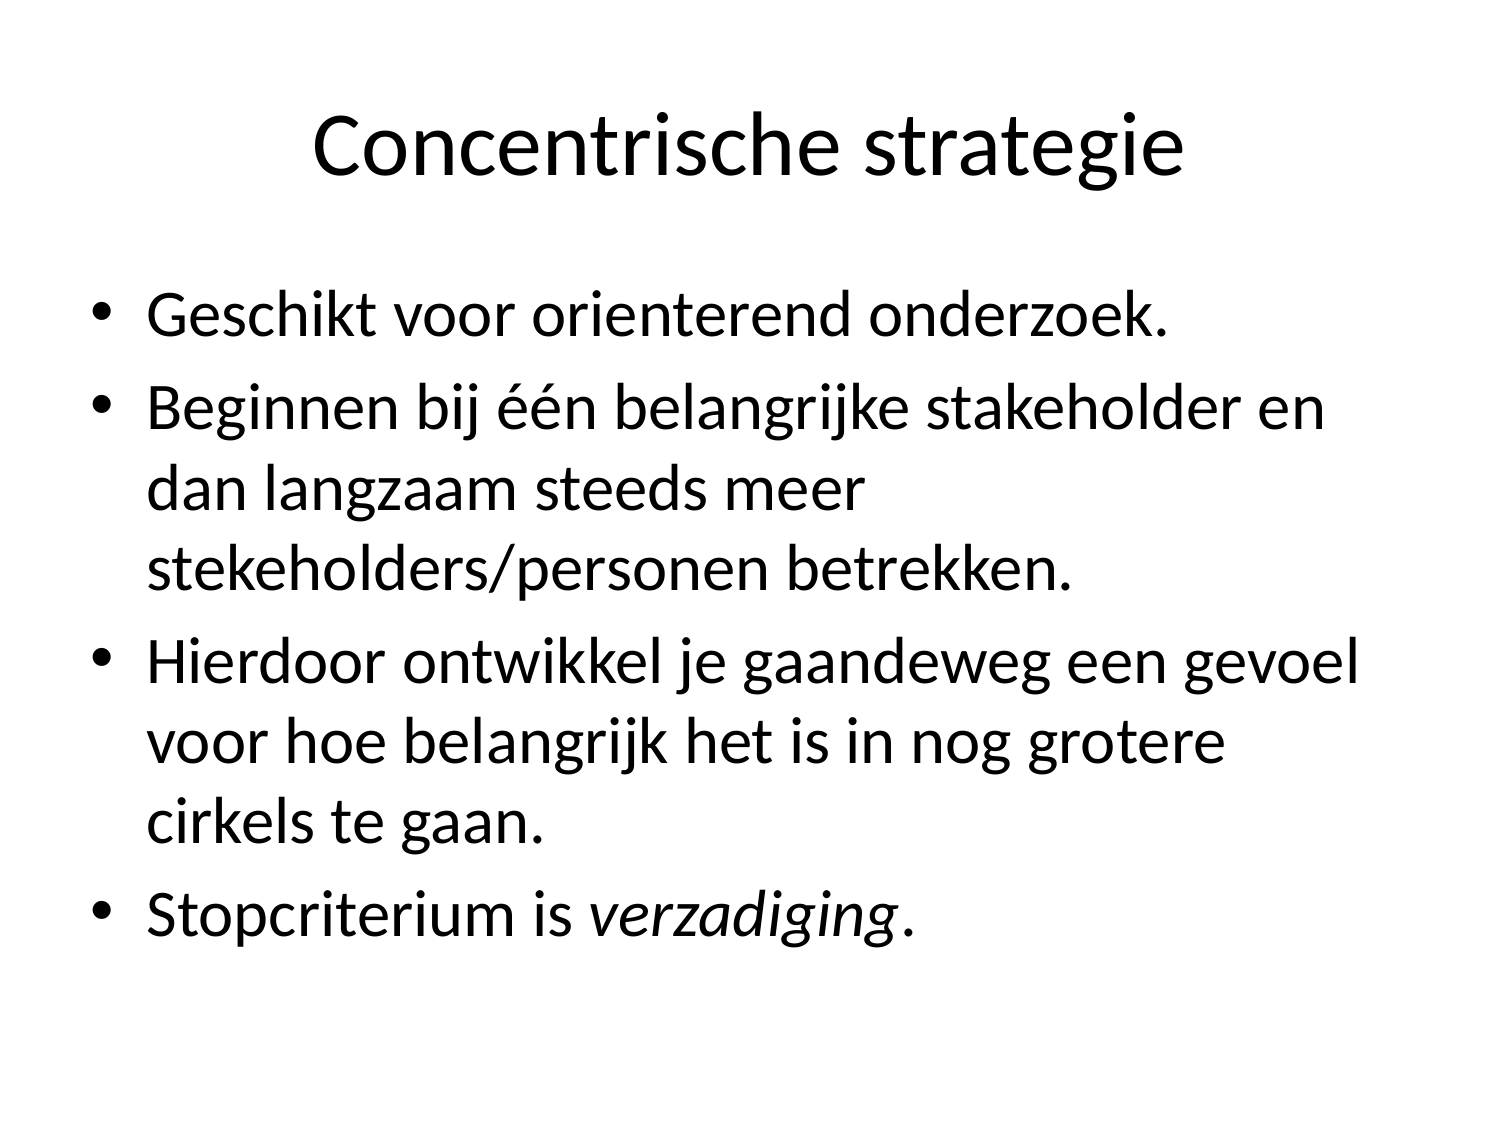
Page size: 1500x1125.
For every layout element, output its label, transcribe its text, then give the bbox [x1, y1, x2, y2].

title Concentrische strategie [75, 45, 1425, 233]
list Geschikt voor orienterend onderzoek. Beginnen bij één belangrijke stakeholder en dan langzaam steeds meer stekeholders/personen betrekken. Hierdoor ontwikkel je gaandeweg een gevoel voor hoe belangrijk het is in nog grotere cirkels te gaan. Stopcriterium is verzadiging. [75, 262, 1425, 1005]
